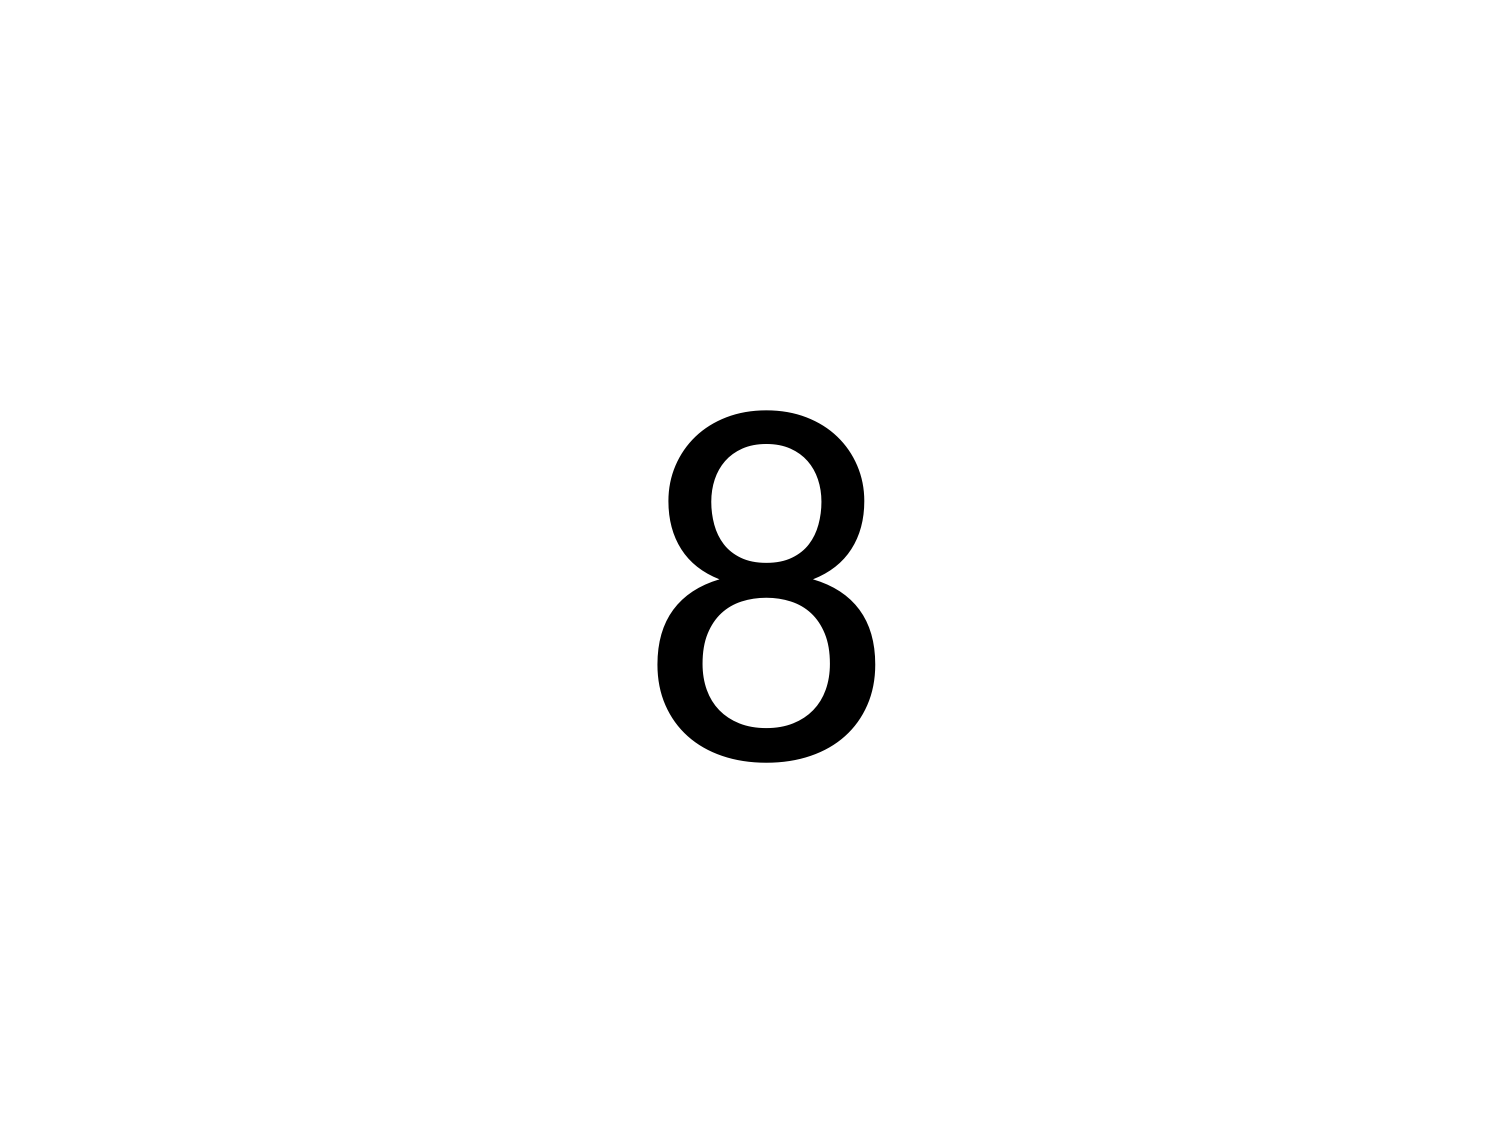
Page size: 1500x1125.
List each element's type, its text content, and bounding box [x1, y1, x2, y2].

text_box 8 [411, 241, 1123, 1109]
